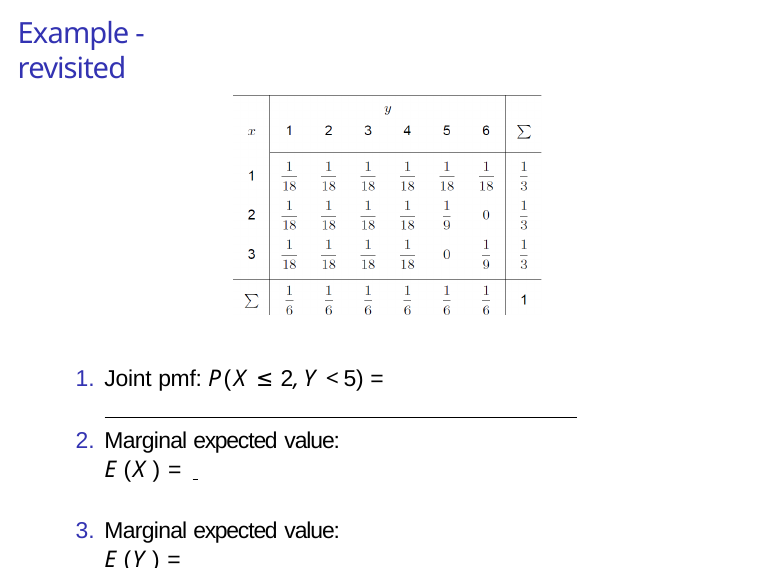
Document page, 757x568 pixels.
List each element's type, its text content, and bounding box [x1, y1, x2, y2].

title Example - revisited [15, 11, 252, 110]
text_box [233, 95, 542, 315]
text_box Joint pmf: P(X ≤ 2, Y < 5) = Marginal expected value: E (X ) = Marginal expected value: E (Y ) = [73, 361, 668, 568]
